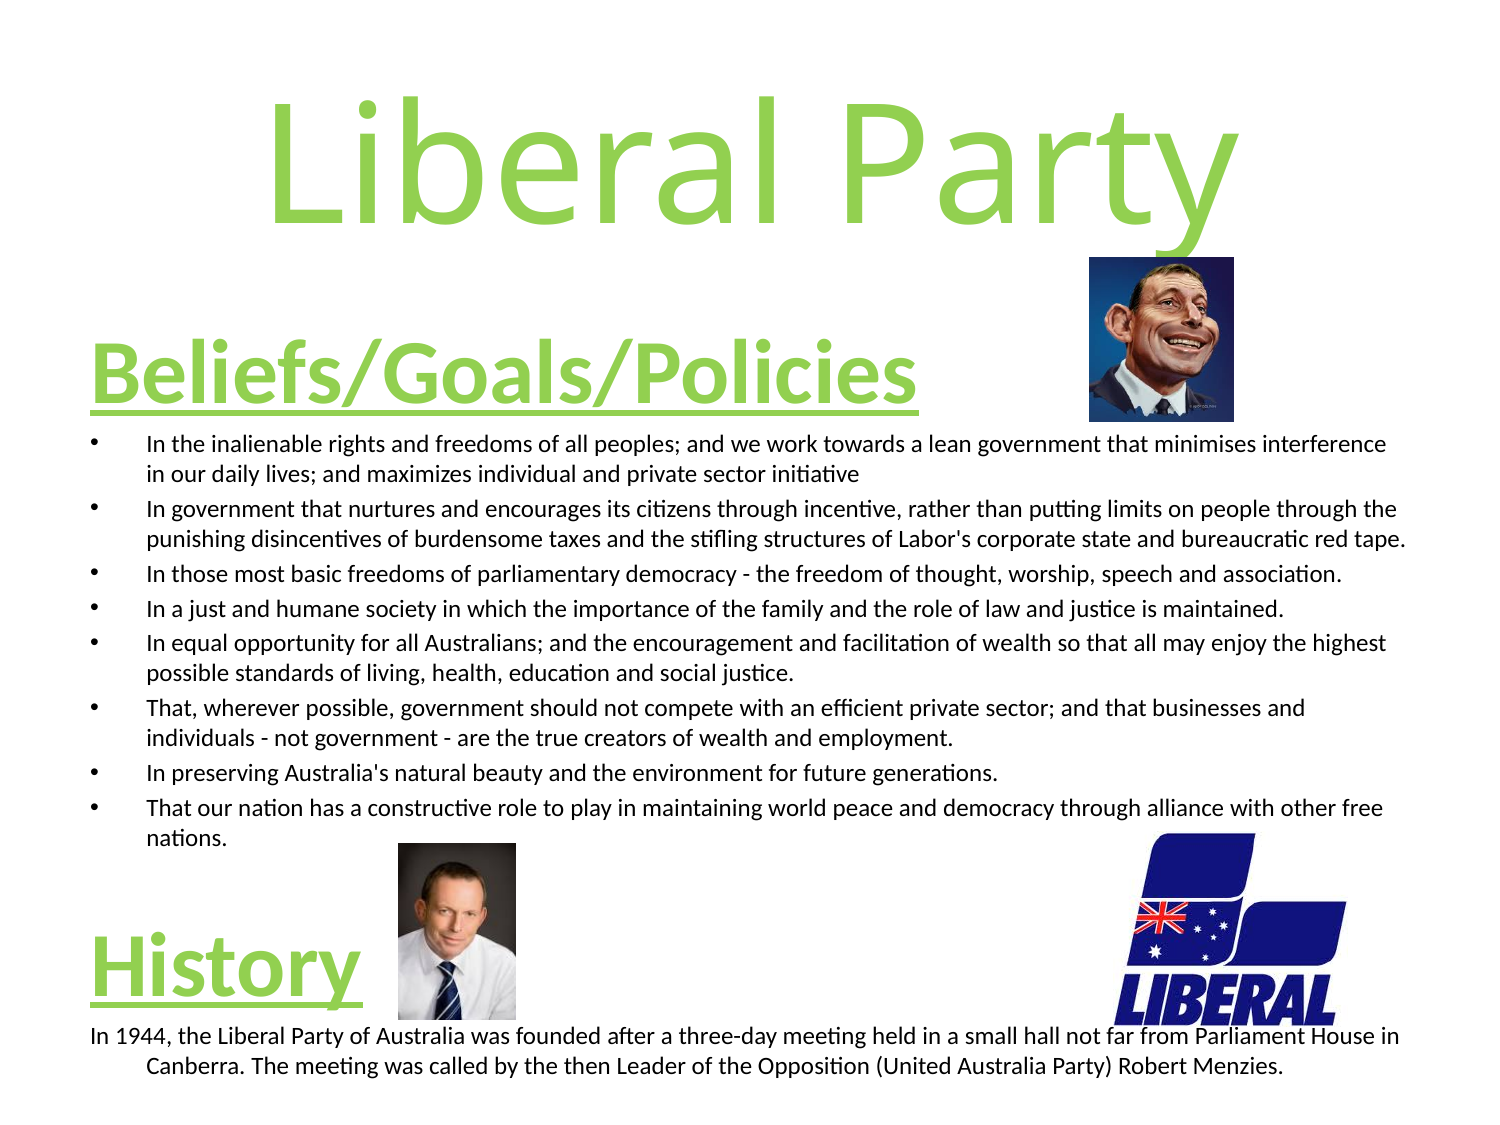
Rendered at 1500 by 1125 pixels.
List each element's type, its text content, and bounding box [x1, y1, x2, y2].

picture [1113, 831, 1348, 1027]
picture [398, 843, 516, 1020]
picture [1089, 257, 1234, 423]
list Beliefs/Goals/Policies In the inalienable rights and freedoms of all peoples; and we work towards a lean government that minimises interference in our daily lives; and maximizes individual and private sector initiative In government that nurtures and encourages its citizens through incentive, rather than putting limits on people through the punishing disincentives of burdensome taxes and the stifling structures of Labor's corporate state and bureaucratic red tape. In those most basic freedoms of parliamentary democracy - the freedom of thought, worship, speech and association. In a just and humane society in which the importance of the family and the role of law and justice is maintained. In equal opportunity for all Australians; and the encouragement and facilitation of wealth so that all may enjoy the highest possible standards of living, health, education and social justice. That, wherever possible, government should not compete with an efficient private sector; and that businesses and individuals - not government - are the true creators of wealth and employment. In preserving Australia's natural beauty and the environment for future generations. That our nation has a constructive role to play in maintaining world peace and democracy through alliance with other free nations. History In 1944, the Liberal Party of Australia was founded after a three-day meeting held in a small hall not far from Parliament House in Canberra. The meeting was called by the then Leader of the Opposition (United Australia Party) Robert Menzies. [75, 304, 1425, 1125]
title Liberal Party [75, 45, 1425, 270]
